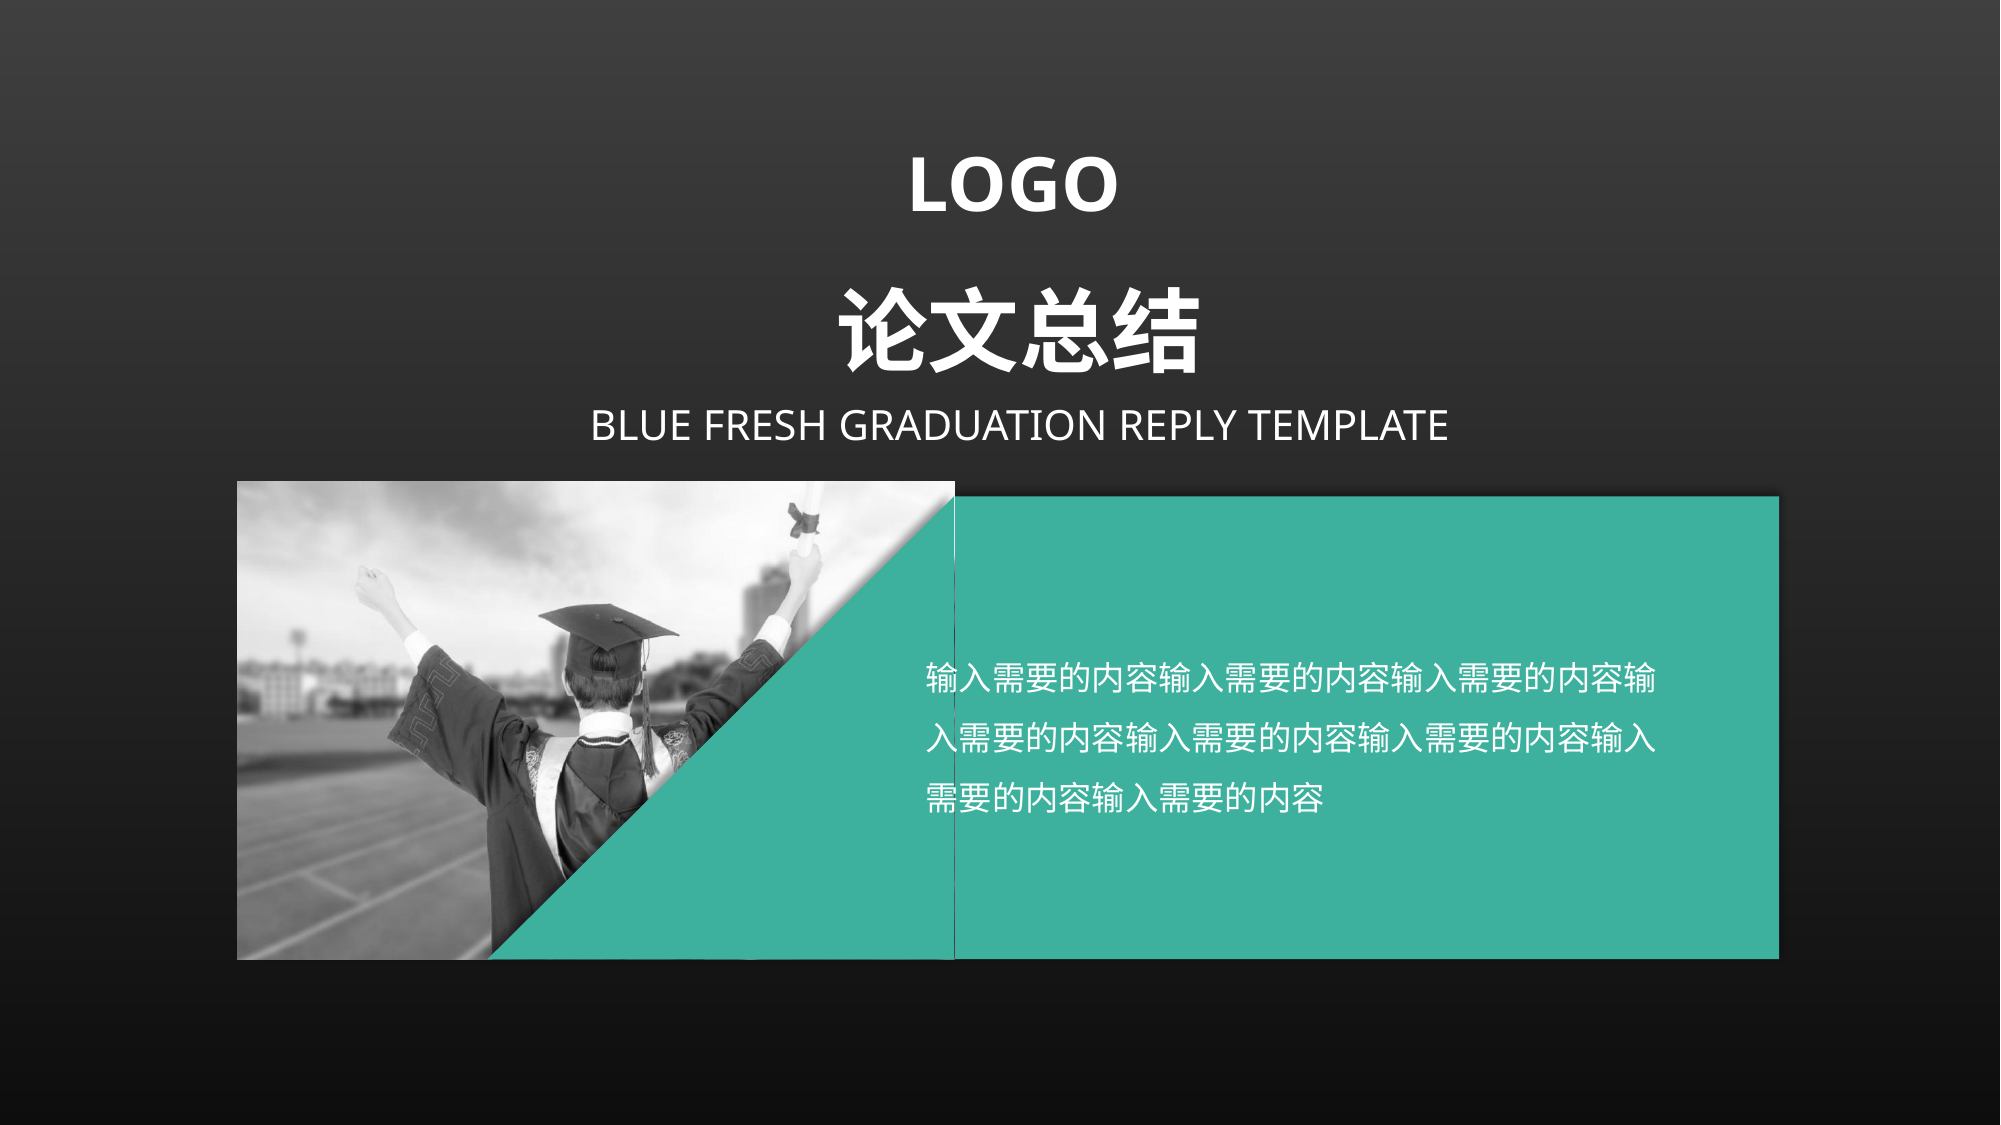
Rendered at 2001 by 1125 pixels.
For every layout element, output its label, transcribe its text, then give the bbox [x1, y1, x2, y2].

text_box 输入需要的内容输入需要的内容输入需要的内容输入需要的内容输入需要的内容输入需要的内容输入需要的内容输入需要的内容 [955, 629, 1702, 824]
picture [237, 481, 955, 960]
text_box [956, 495, 1780, 960]
text_box LOGO [892, 84, 1148, 211]
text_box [512, 211, 1527, 451]
